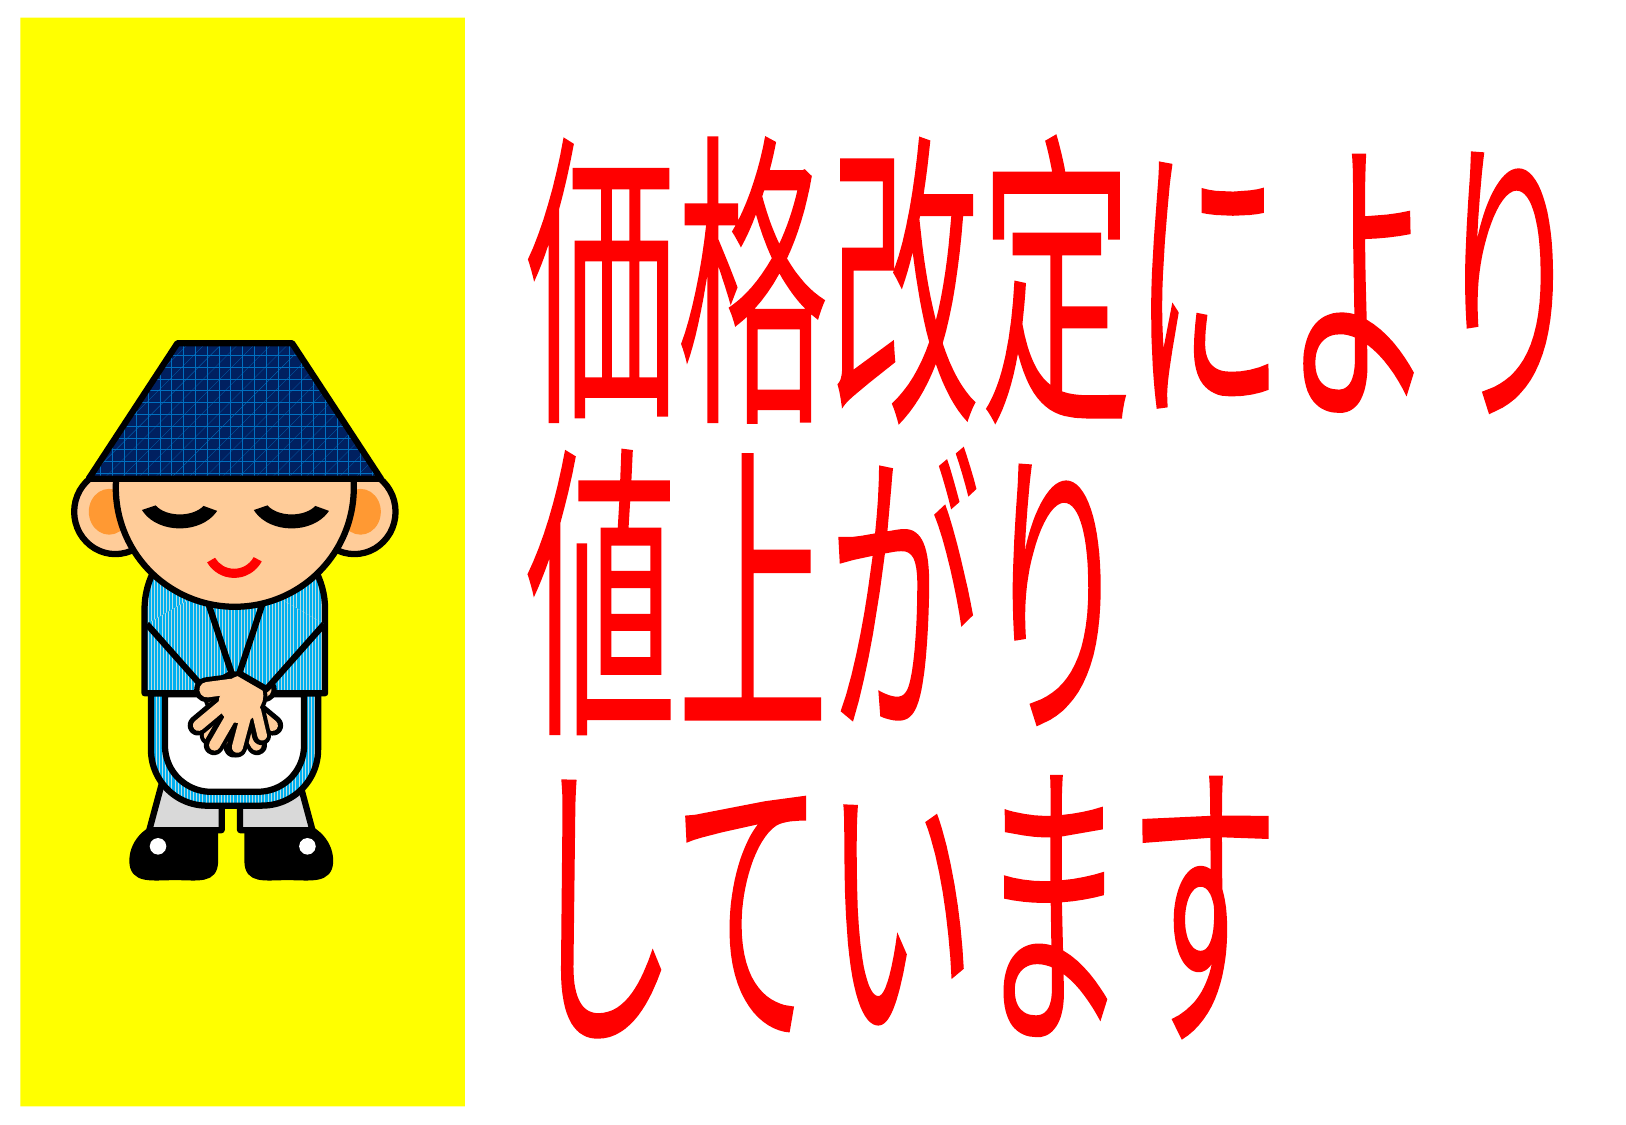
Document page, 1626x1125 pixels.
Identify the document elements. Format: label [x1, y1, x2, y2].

text_box [73, 342, 396, 878]
text_box [18, 16, 467, 1109]
